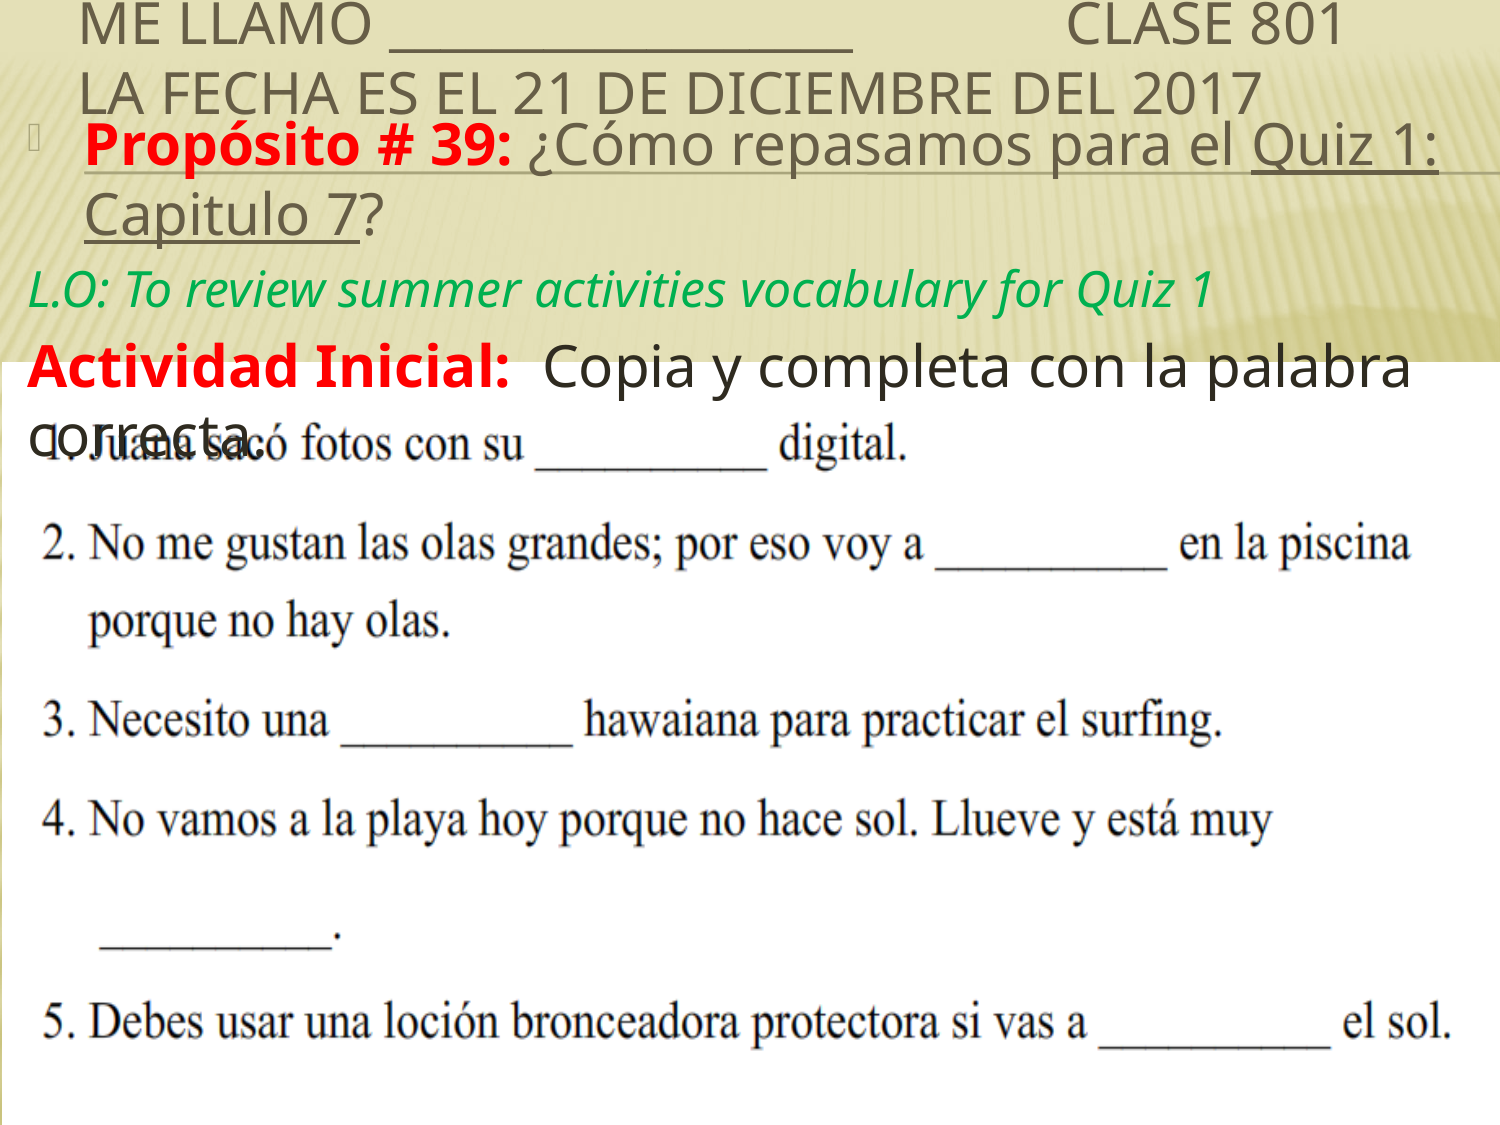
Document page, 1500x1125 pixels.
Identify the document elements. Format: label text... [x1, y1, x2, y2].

title Me llamo __________________ Clase 801 la fecha es el 21 de diciembre del 2017 [62, 0, 1450, 125]
picture [1, 362, 1500, 1125]
list Propósito # 39: ¿Cómo repasamos para el Quiz 1: Capitulo 7? L.O: To review summer activities vocabulary for Quiz 1 Actividad Inicial: Copia y completa con la palabra correcta. [12, 99, 1500, 360]
